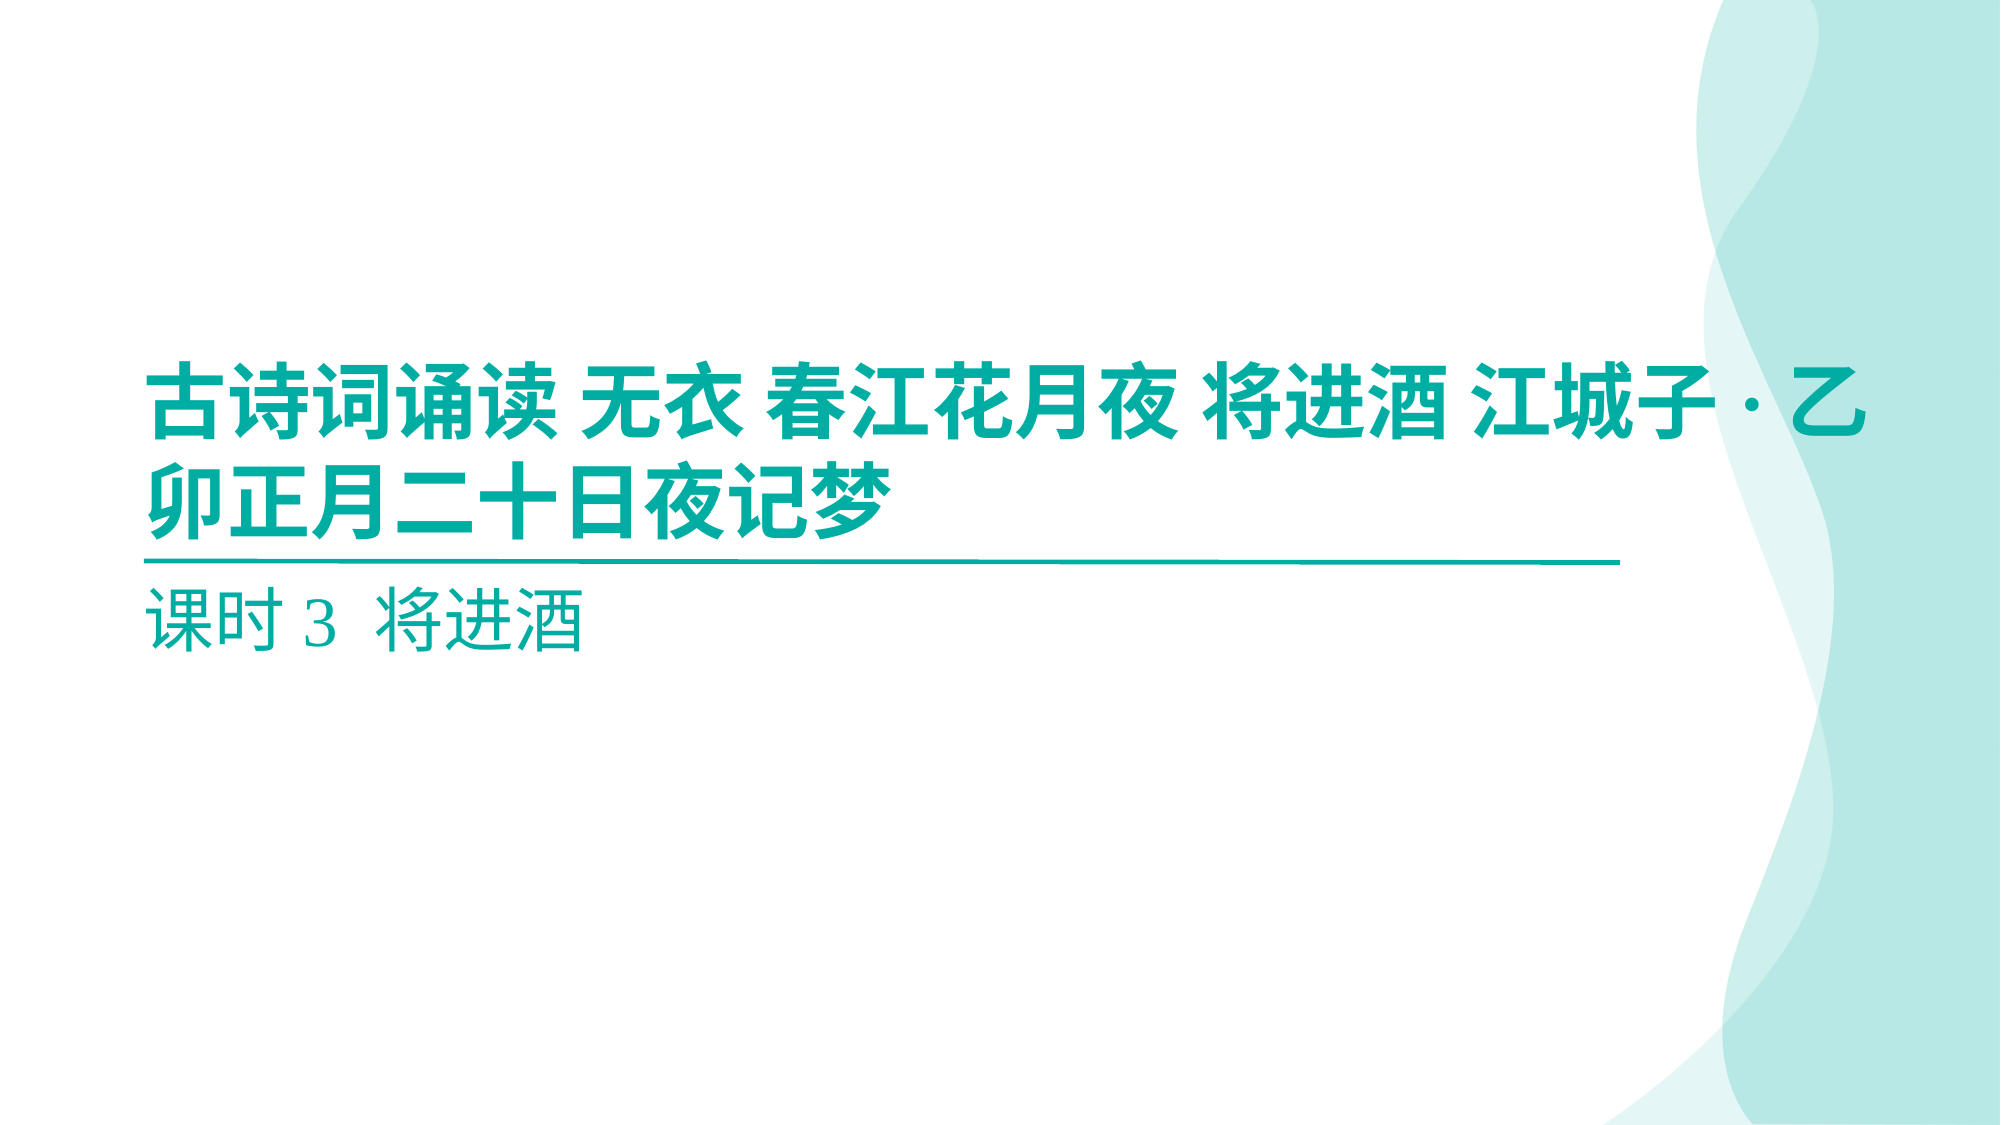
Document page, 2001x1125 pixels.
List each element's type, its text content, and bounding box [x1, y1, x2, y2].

picture [0, 0, 2000, 1125]
text_box 古诗词诵读 无衣 春江花月夜 将进酒 江城子·乙 卯正月二十日夜记梦 [143, 349, 1946, 549]
text_box 课时3 将进酒 [143, 572, 1946, 744]
